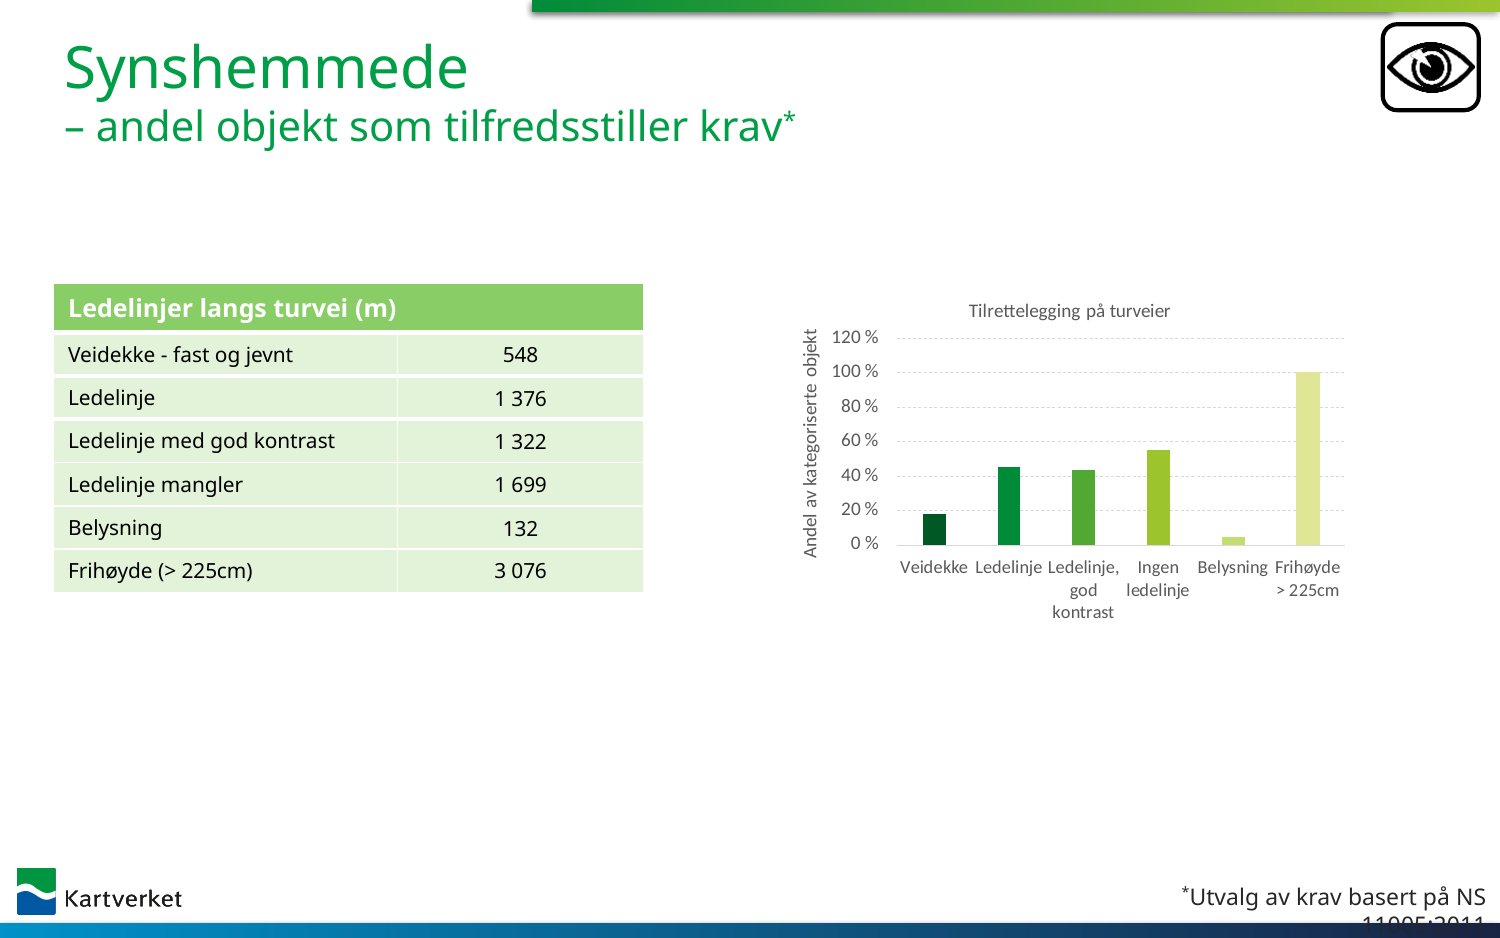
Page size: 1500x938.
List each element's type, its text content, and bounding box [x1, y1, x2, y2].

table_cell Veidekke - fast og jevnt [54, 335, 397, 374]
table_cell Ledelinje mangler [54, 463, 397, 505]
picture [791, 291, 1348, 630]
table_cell 548 [398, 335, 643, 374]
table_cell Ledelinje med god kontrast [54, 421, 397, 462]
text_box Synshemmede – andel objekt som tilfredsstiller krav* [49, 24, 1431, 158]
table_cell Ledelinje [54, 378, 397, 417]
table_header Ledelinjer langs turvei (m) [54, 284, 643, 330]
table_cell 1 699 [398, 463, 643, 505]
table_cell 132 [398, 507, 643, 548]
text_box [1382, 24, 1480, 111]
table_cell 3 076 [398, 550, 643, 592]
table_cell Frihøyde (> 225cm) [54, 550, 397, 592]
table_cell 1 322 [398, 421, 643, 462]
table_cell Belysning [54, 507, 397, 548]
table_cell 1 376 [398, 378, 643, 417]
text_box *Utvalg av krav basert på NS 11005:2011 [1068, 873, 1500, 938]
